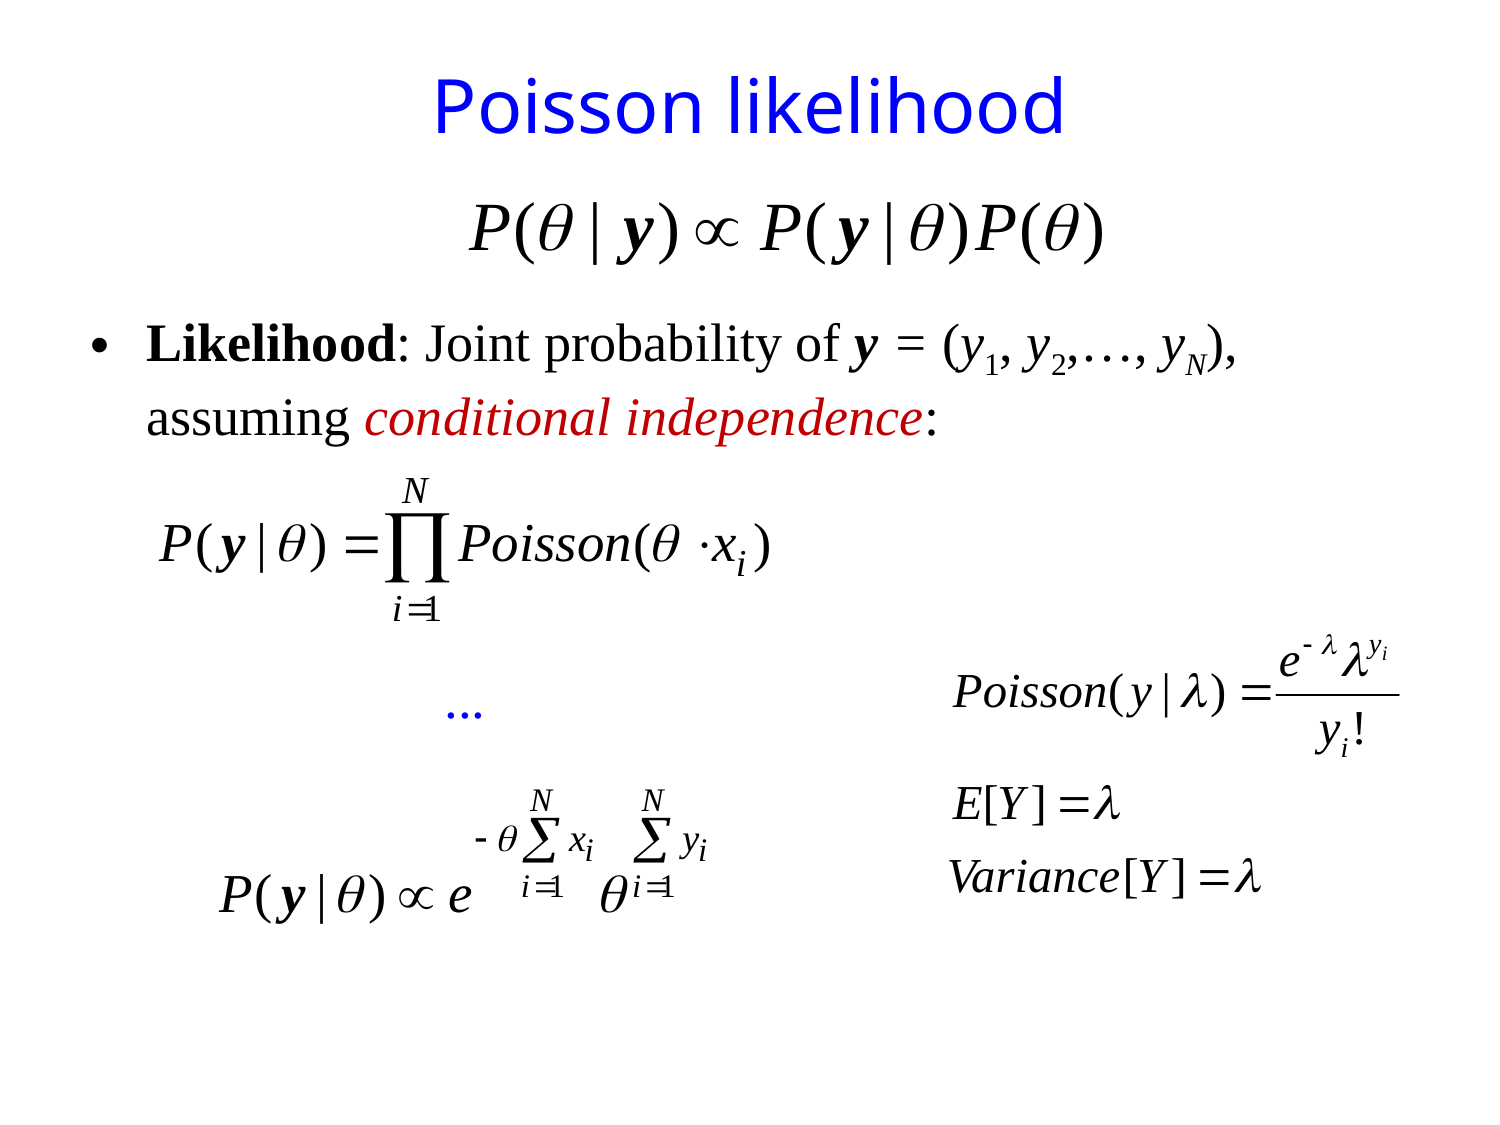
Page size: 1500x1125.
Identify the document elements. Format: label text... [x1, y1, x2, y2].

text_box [149, 462, 782, 938]
title Poisson likelihood [75, 32, 1425, 175]
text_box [456, 187, 1119, 280]
list Likelihood: Joint probability of y = (y1, y2,…, yN), assuming conditional independence: [75, 299, 1425, 500]
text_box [943, 621, 1408, 988]
